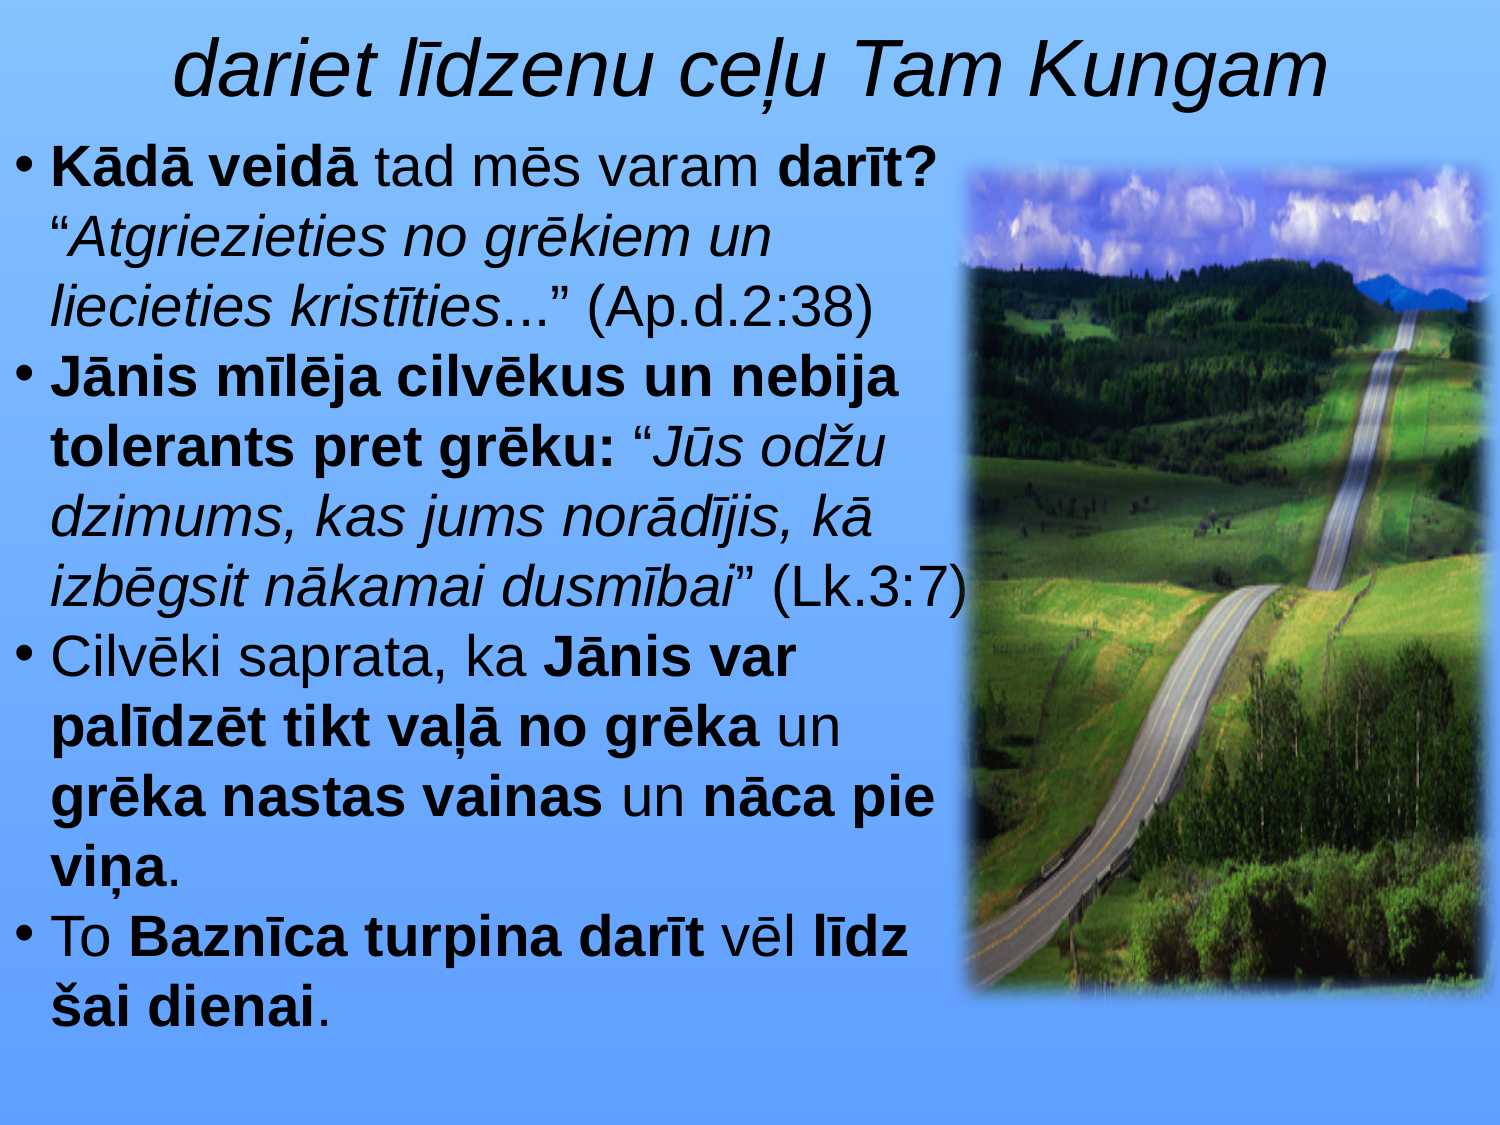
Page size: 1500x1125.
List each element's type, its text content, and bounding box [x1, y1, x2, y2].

picture [948, 152, 1500, 1008]
title dariet līdzenu ceļu Tam Kungam [76, 0, 1428, 128]
text_box Kādā veidā tad mēs varam darīt? “Atgriezieties no grēkiem un liecieties kristīties...” (Ap.d.2:38) Jānis mīlēja cilvēkus un nebija tolerants pret grēku: “Jūs odžu dzimums, kas jums norādījis, kā izbēgsit nākamai dusmībai” (Lk.3:7) Cilvēki saprata, ka Jānis var palīdzēt tikt vaļā no grēka un grēka nastas vainas un nāca pie viņa. To Baznīca turpina darīt vēl līdz šai dienai. [0, 120, 985, 1046]
